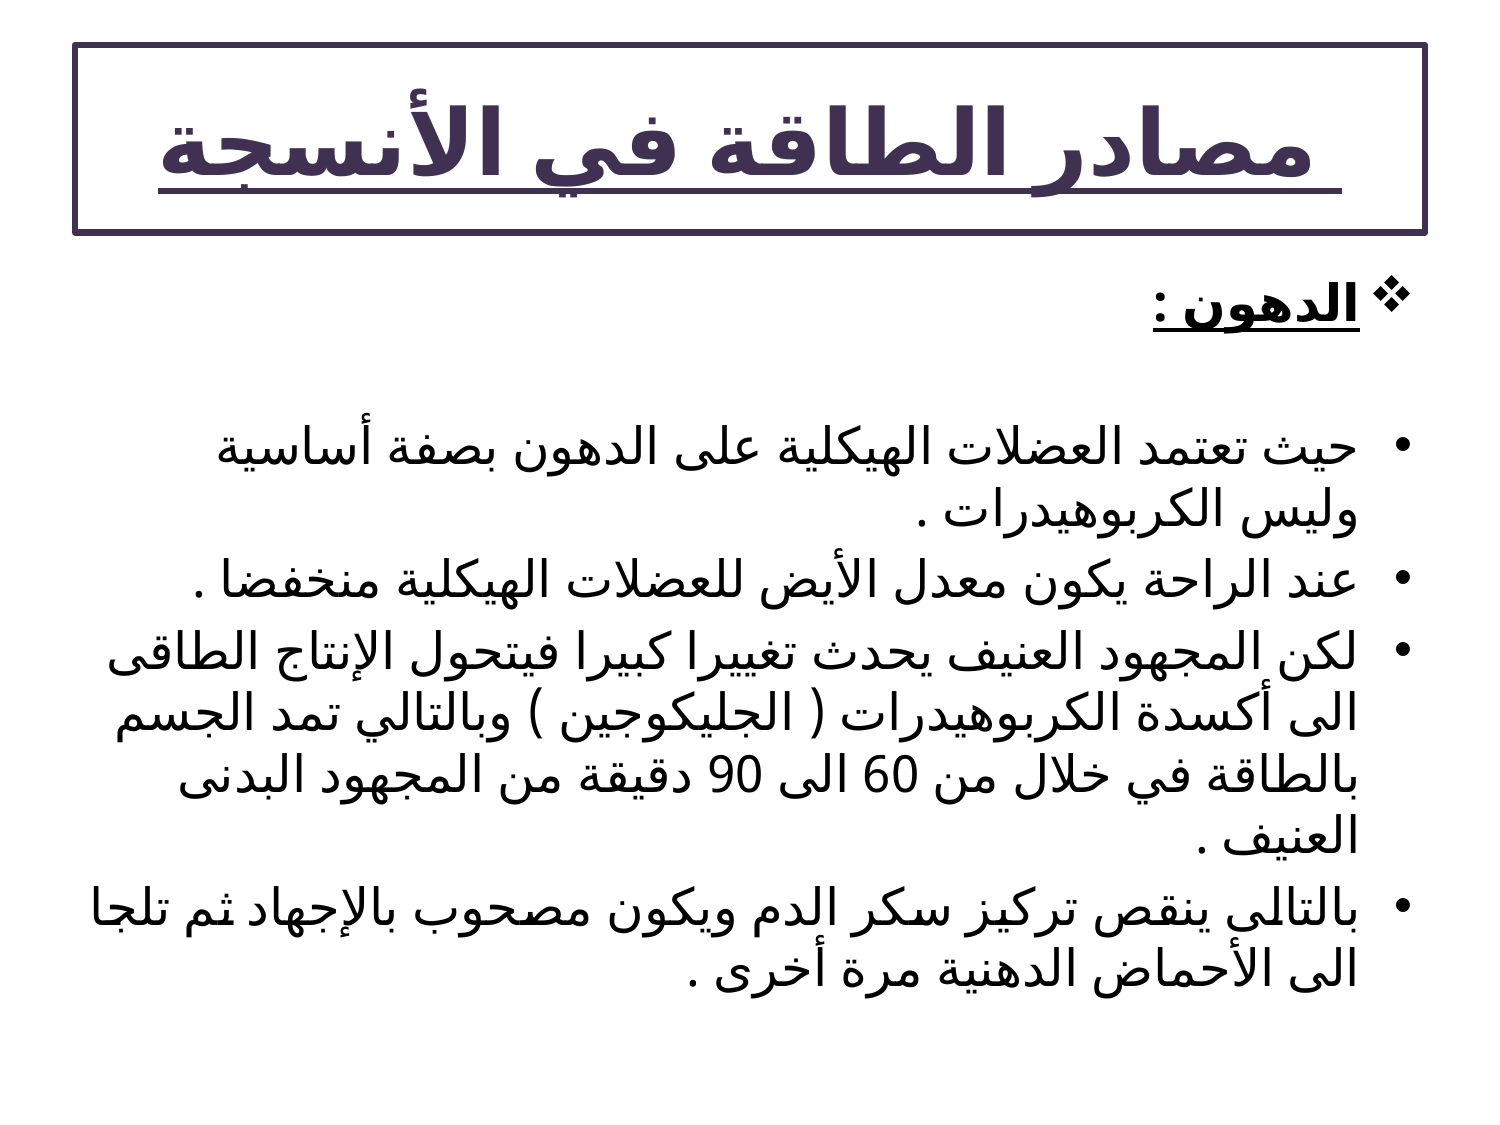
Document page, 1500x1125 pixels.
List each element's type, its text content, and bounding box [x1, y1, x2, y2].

title مصادر الطاقة في الأنسجة [75, 45, 1425, 233]
list الدهون : حيث تعتمد العضلات الهيكلية على الدهون بصفة أساسية وليس الكربوهيدرات . عند الراحة يكون معدل الأيض للعضلات الهيكلية منخفضا . لكن المجهود العنيف يحدث تغييرا كبيرا فيتحول الإنتاج الطاقى الى أكسدة الكربوهيدرات ( الجليكوجين ) وبالتالي تمد الجسم بالطاقة في خلال من 60 الى 90 دقيقة من المجهود البدنى العنيف . بالتالى ينقص تركيز سكر الدم ويكون مصحوب بالإجهاد ثم تلجا الى الأحماض الدهنية مرة أخرى . [75, 262, 1425, 1005]
